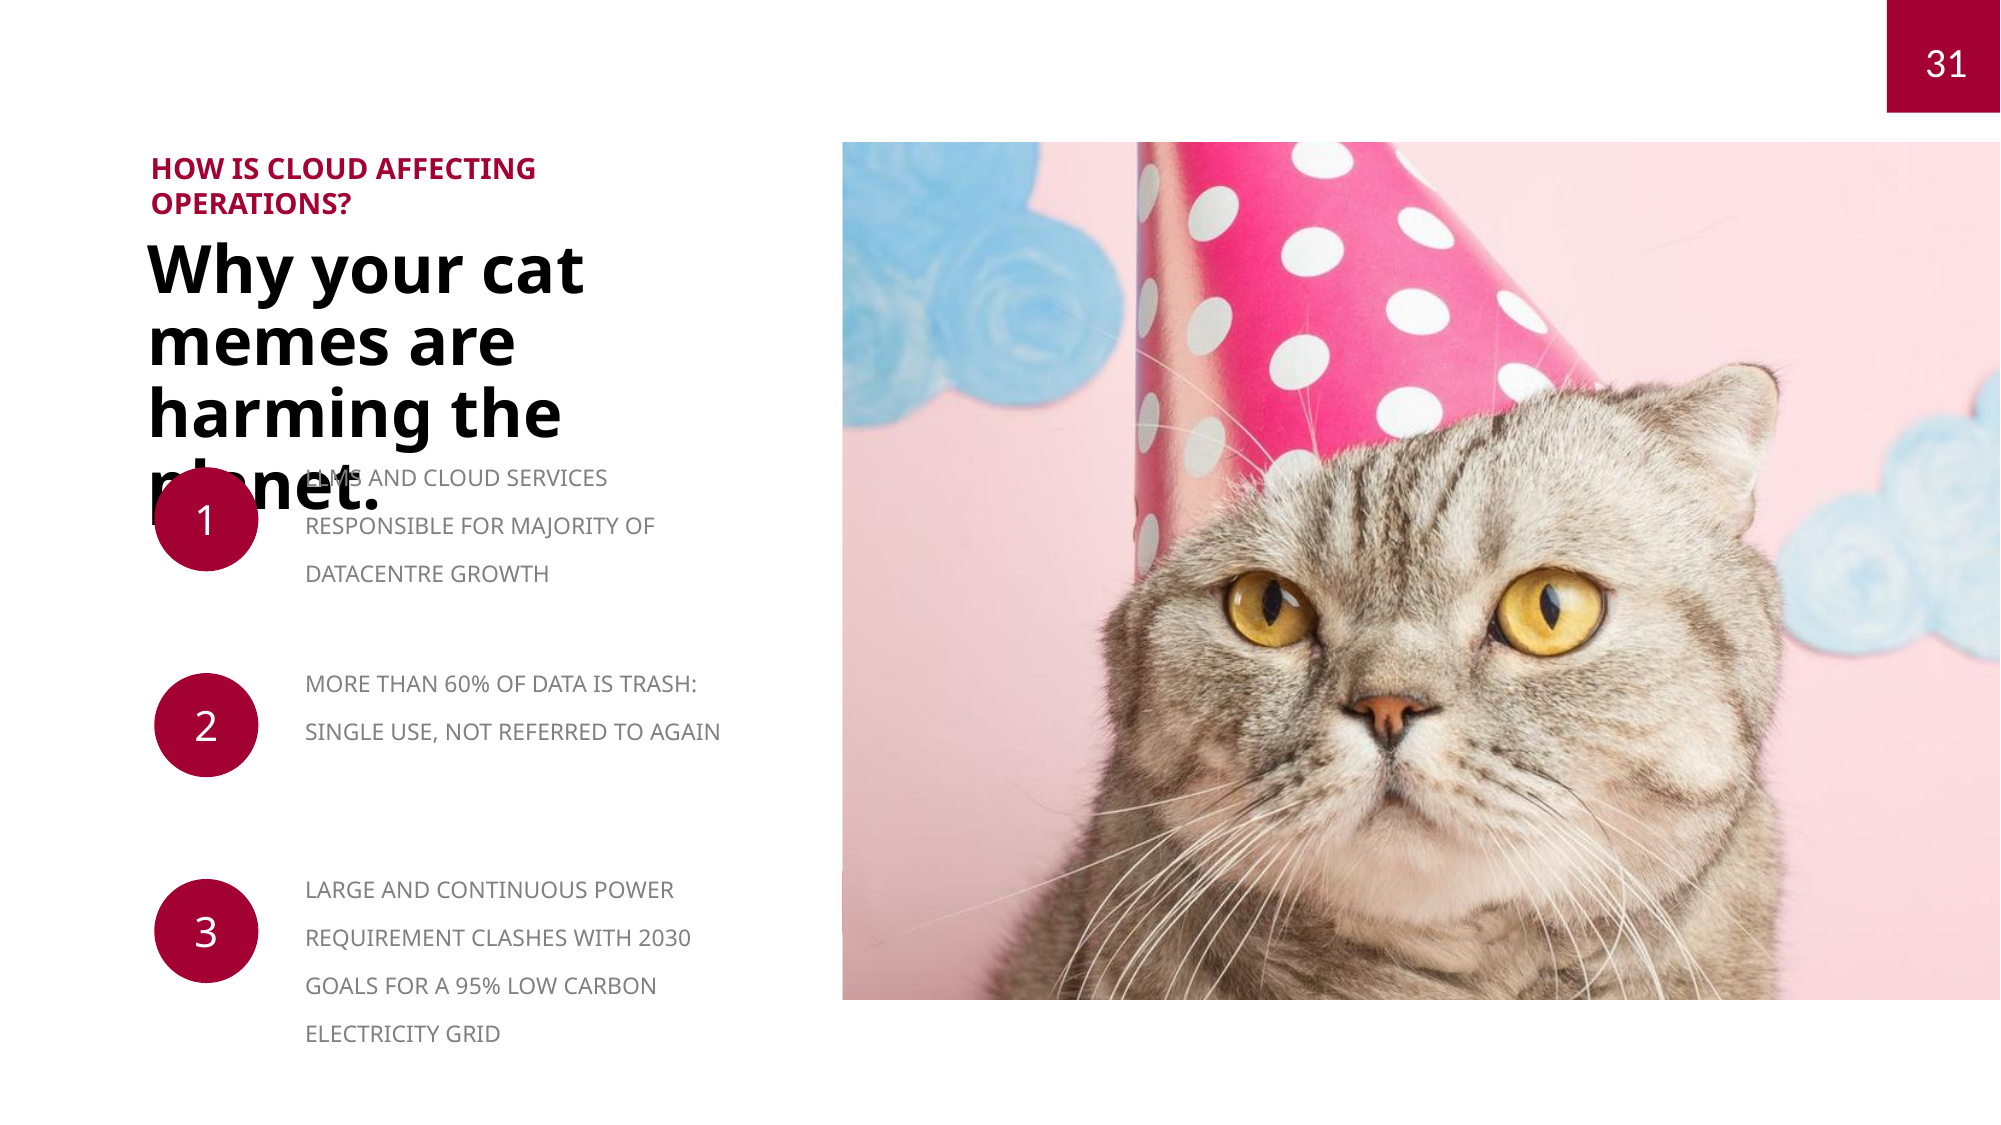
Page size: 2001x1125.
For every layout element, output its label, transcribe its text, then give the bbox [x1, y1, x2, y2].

text_box HOW IS CLOUD AFFECTING OPERATIONS? [135, 142, 743, 228]
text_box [154, 641, 743, 778]
picture [842, 142, 2000, 1000]
text_box Why your cat memes are harming the planet. [133, 229, 807, 532]
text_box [154, 847, 765, 1052]
list 31 [1884, 9, 1968, 113]
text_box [154, 435, 743, 592]
